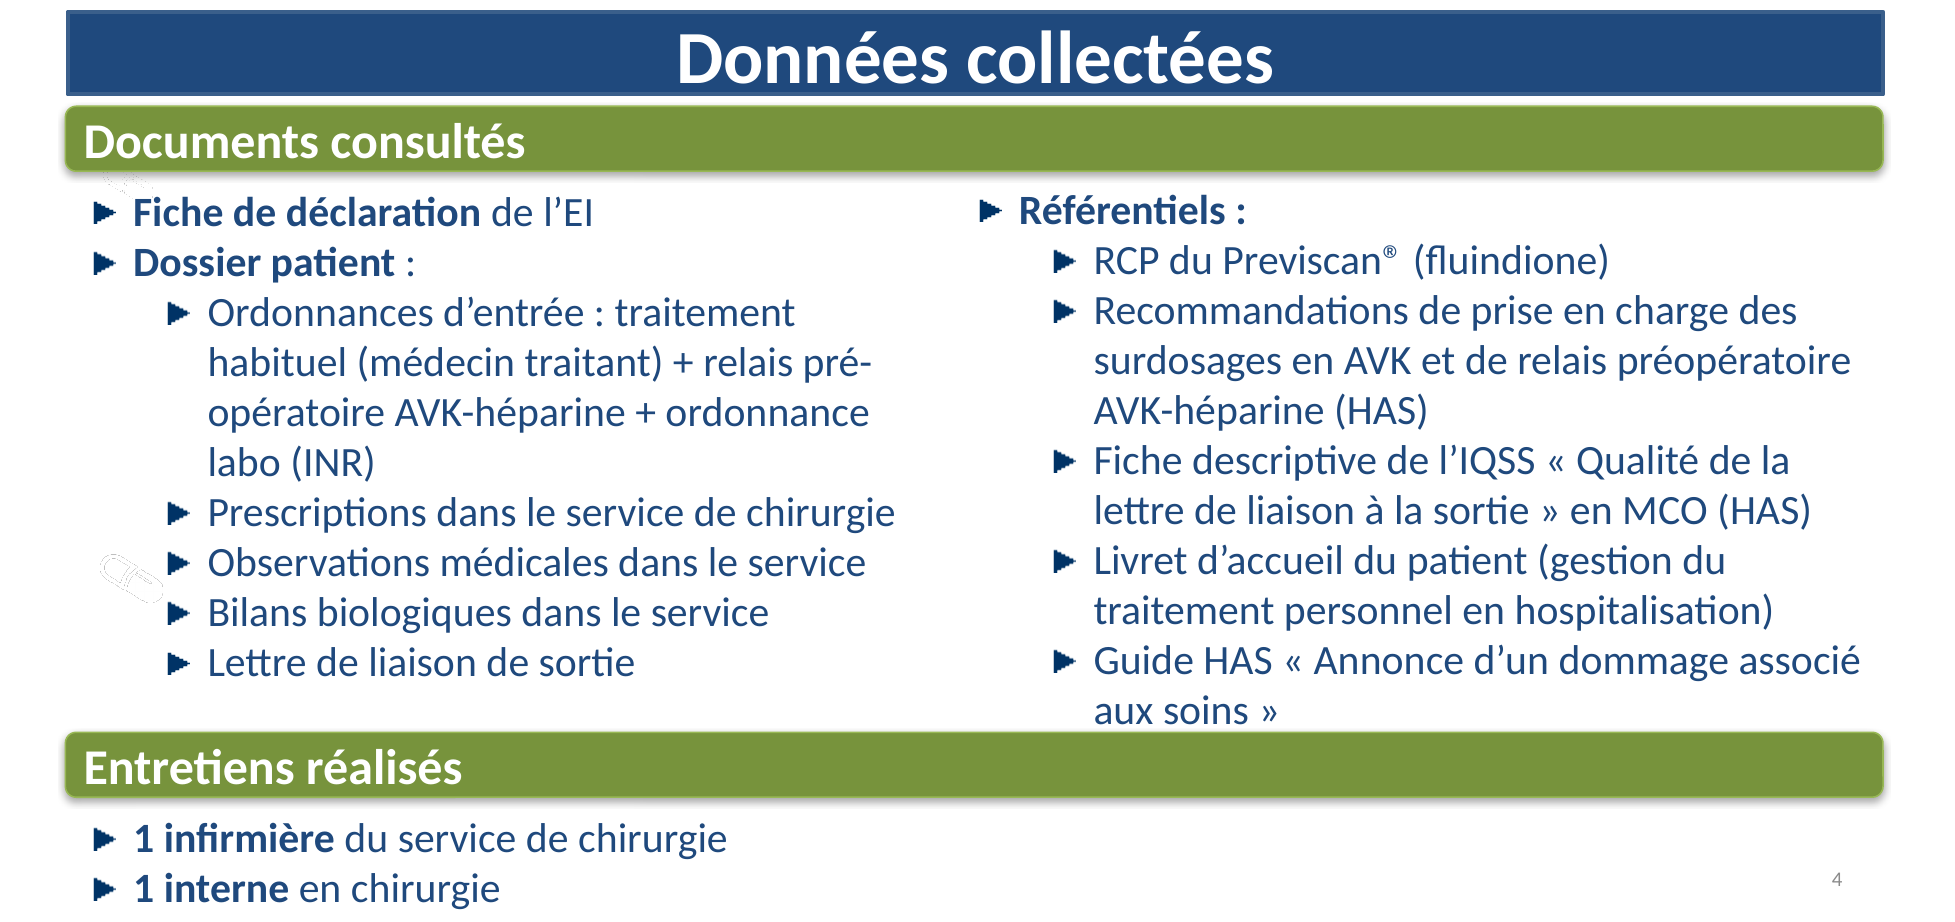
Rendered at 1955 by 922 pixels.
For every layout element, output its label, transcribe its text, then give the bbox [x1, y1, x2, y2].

text_box Référentiels : RCP du Previscan® (fluindione) Recommandations de prise en charge des surdosages en AVK et de relais préopératoire AVK-héparine (HAS) Fiche descriptive de l’IQSS « Qualité de la lettre de liaison à la sortie » en MCO (HAS) Livret d’accueil du patient (gestion du traitement personnel en hospitalisation) Guide HAS « Annonce d’un dommage associé aux soins » [882, 175, 1884, 734]
text_box Données collectées [66, 10, 1885, 96]
picture [99, 544, 190, 625]
picture [86, 820, 116, 851]
picture [1046, 542, 1076, 573]
picture [1046, 442, 1076, 473]
picture [1046, 242, 1076, 273]
slide_number 4 [1401, 853, 1858, 904]
picture [1046, 642, 1076, 673]
text_box 1 infirmière du service de chirurgie 1 interne en chirurgie [0, 803, 935, 918]
picture [160, 494, 190, 525]
text_box Documents consultés [64, 105, 1884, 172]
picture [160, 294, 190, 325]
text_box Fiche de déclaration de l’EI Dossier patient : Ordonnances d’entrée : traitement habituel (médecin traitant) + relais pré-opératoire AVK-héparine + ordonnance labo (INR) Prescriptions dans le service de chirurgie Observations médicales dans le service Bilans biologiques dans le service Lettre de liaison de sortie [0, 177, 882, 693]
picture [86, 244, 116, 275]
picture [1046, 292, 1076, 323]
picture [972, 192, 1002, 222]
picture [160, 645, 190, 675]
text_box Entretiens réalisés [64, 731, 1884, 799]
picture [86, 158, 153, 224]
picture [86, 870, 116, 901]
